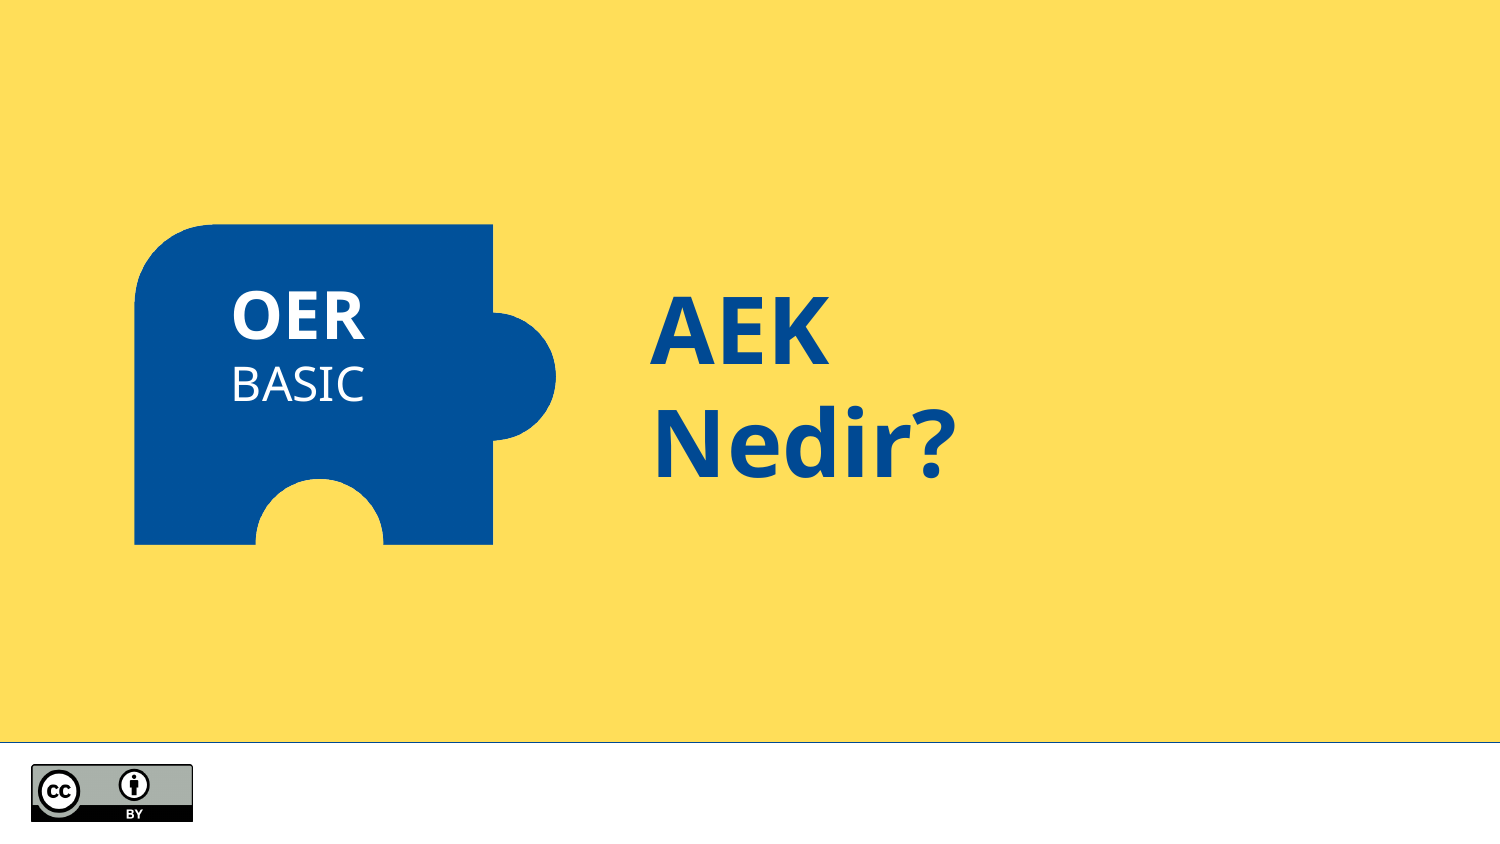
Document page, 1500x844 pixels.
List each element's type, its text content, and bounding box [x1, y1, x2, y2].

picture [133, 224, 556, 545]
text_box AEK Nedir? [635, 255, 995, 511]
text_box [0, 750, 1500, 844]
picture [31, 764, 193, 822]
text_box OER BASIC [560, 258, 862, 426]
